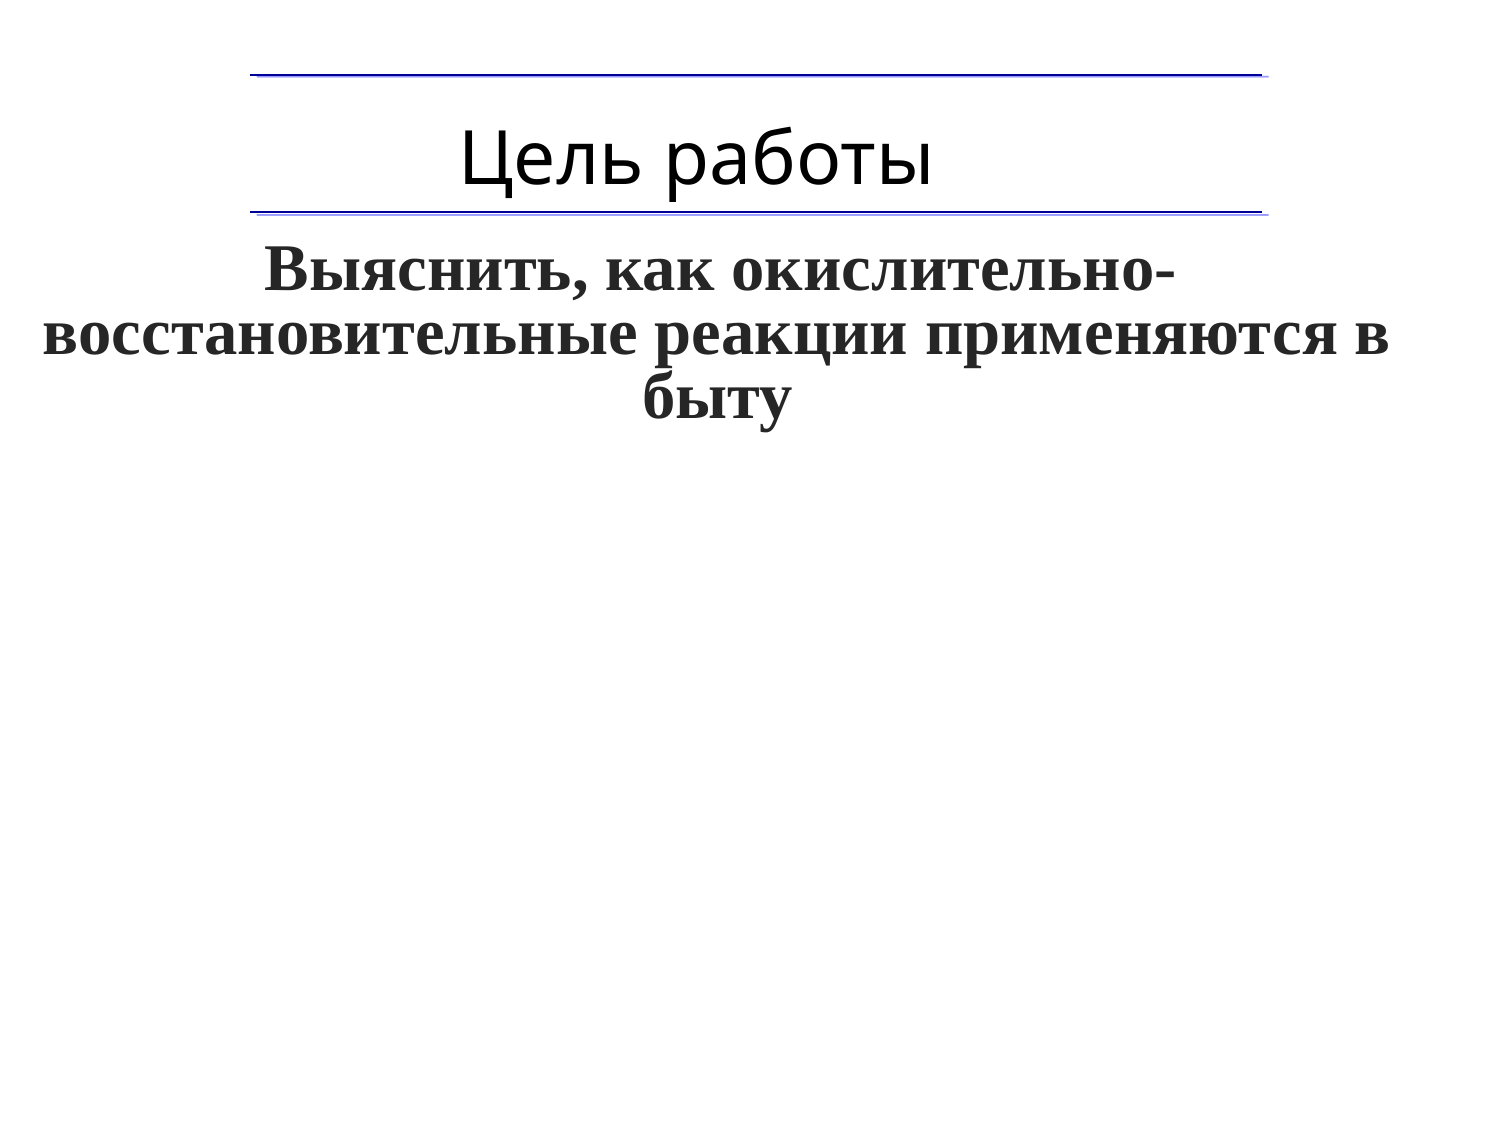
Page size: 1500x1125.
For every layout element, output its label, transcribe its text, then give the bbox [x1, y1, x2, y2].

text_box Выяснить, как окислительно-восстановительные реакции применяются в быту [0, 231, 1436, 622]
text_box Цель работы [123, 101, 1270, 208]
